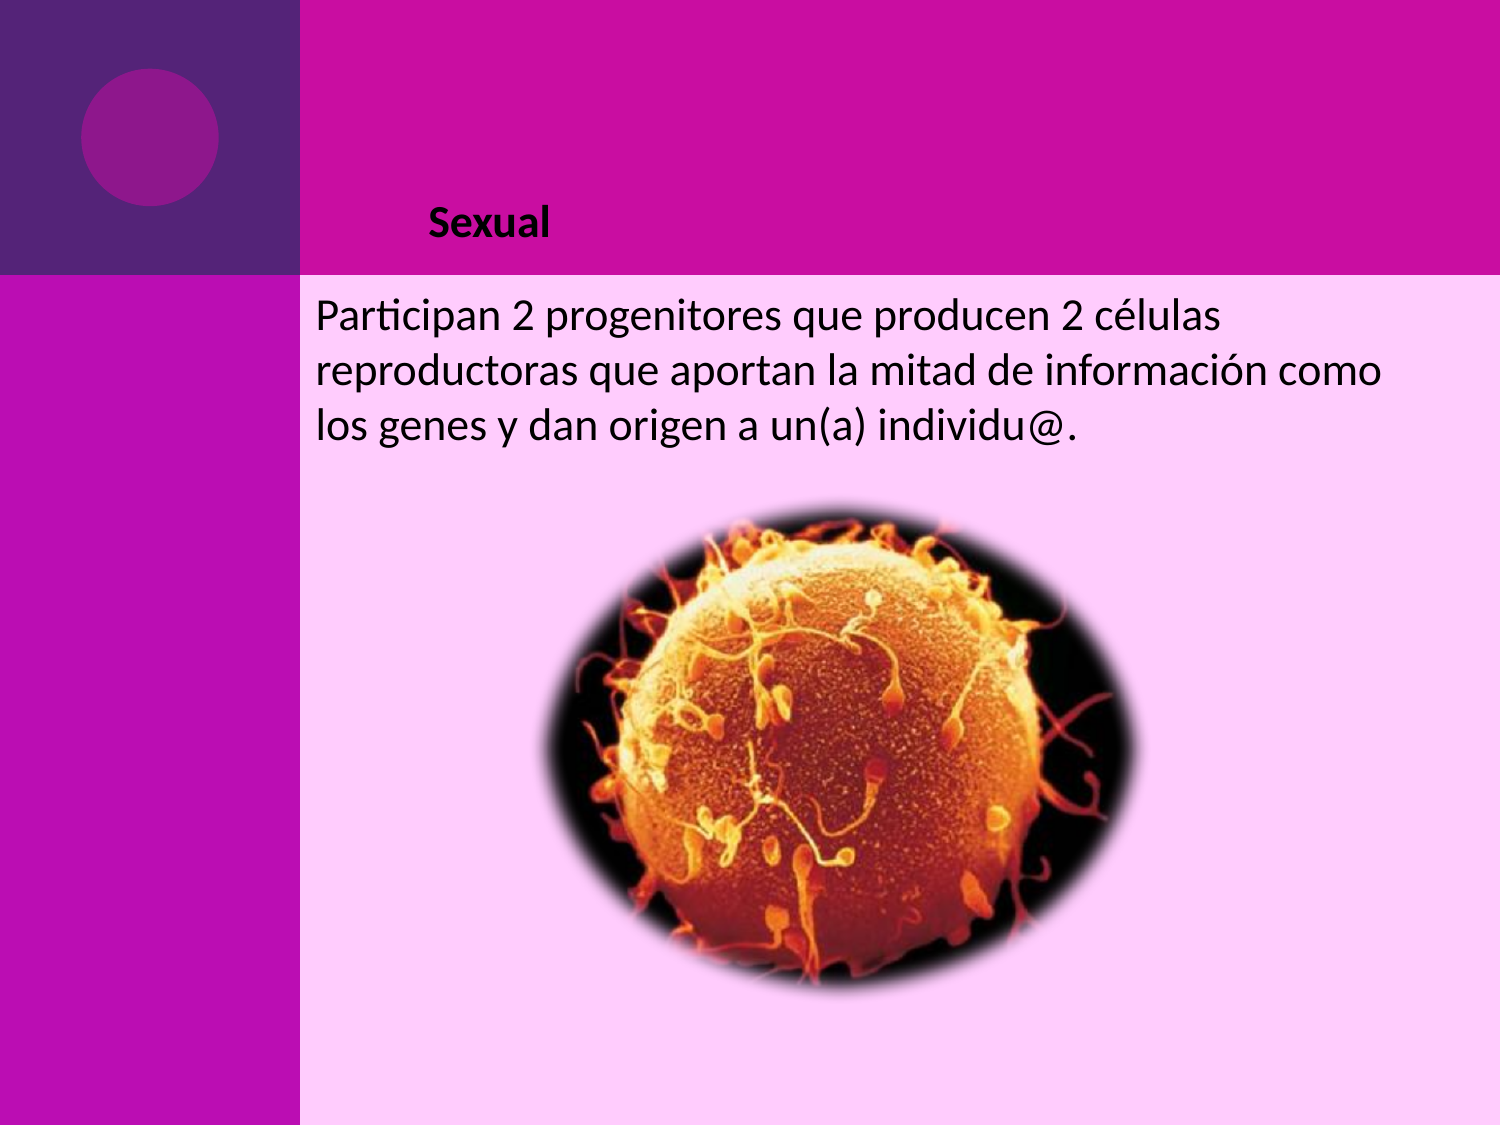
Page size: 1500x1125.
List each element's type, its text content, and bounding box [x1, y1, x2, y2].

picture [527, 491, 1153, 1005]
list Sexual Participan 2 progenitores que producen 2 células reproductoras que aportan la mitad de información como los genes y dan origen a un(a) individu@. [289, 184, 1402, 957]
